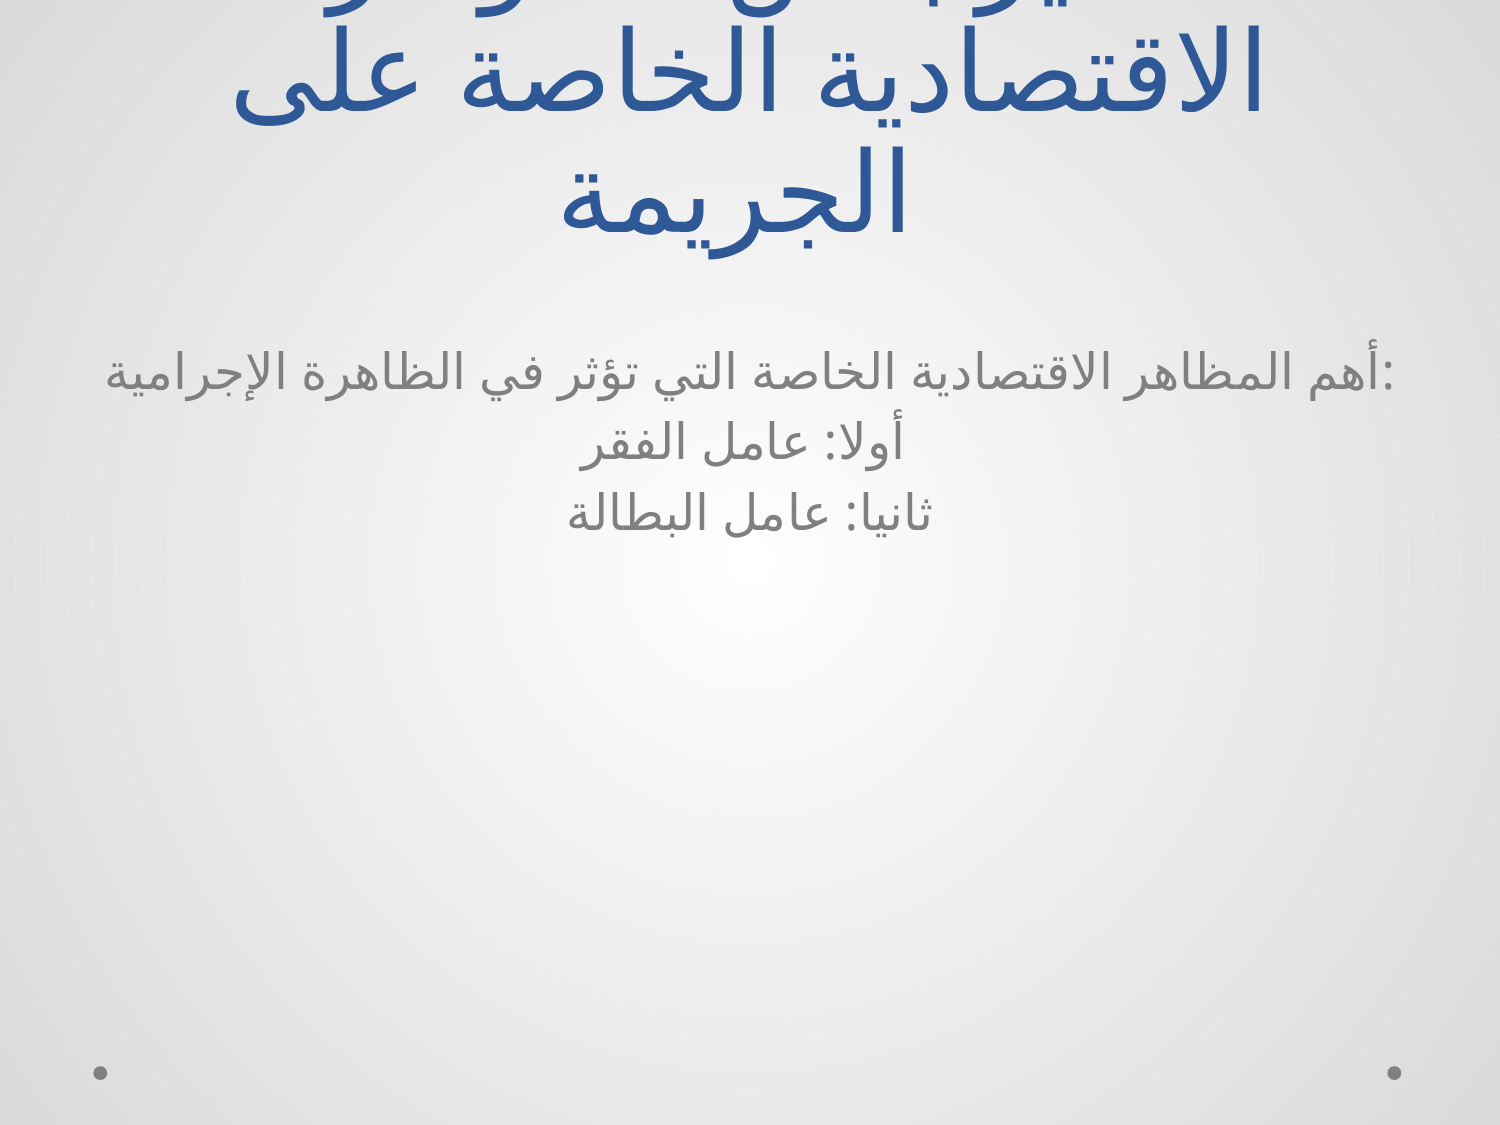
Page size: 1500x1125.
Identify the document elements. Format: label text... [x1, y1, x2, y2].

title تأثير بعض الظواهر الاقتصادية الخاصة على الجريمة [75, 0, 1425, 262]
list أهم المظاهر الاقتصادية الخاصة التي تؤثر في الظاهرة الإجرامية: أولا: عامل الفقر ثانيا: عامل البطالة [75, 262, 1425, 1005]
